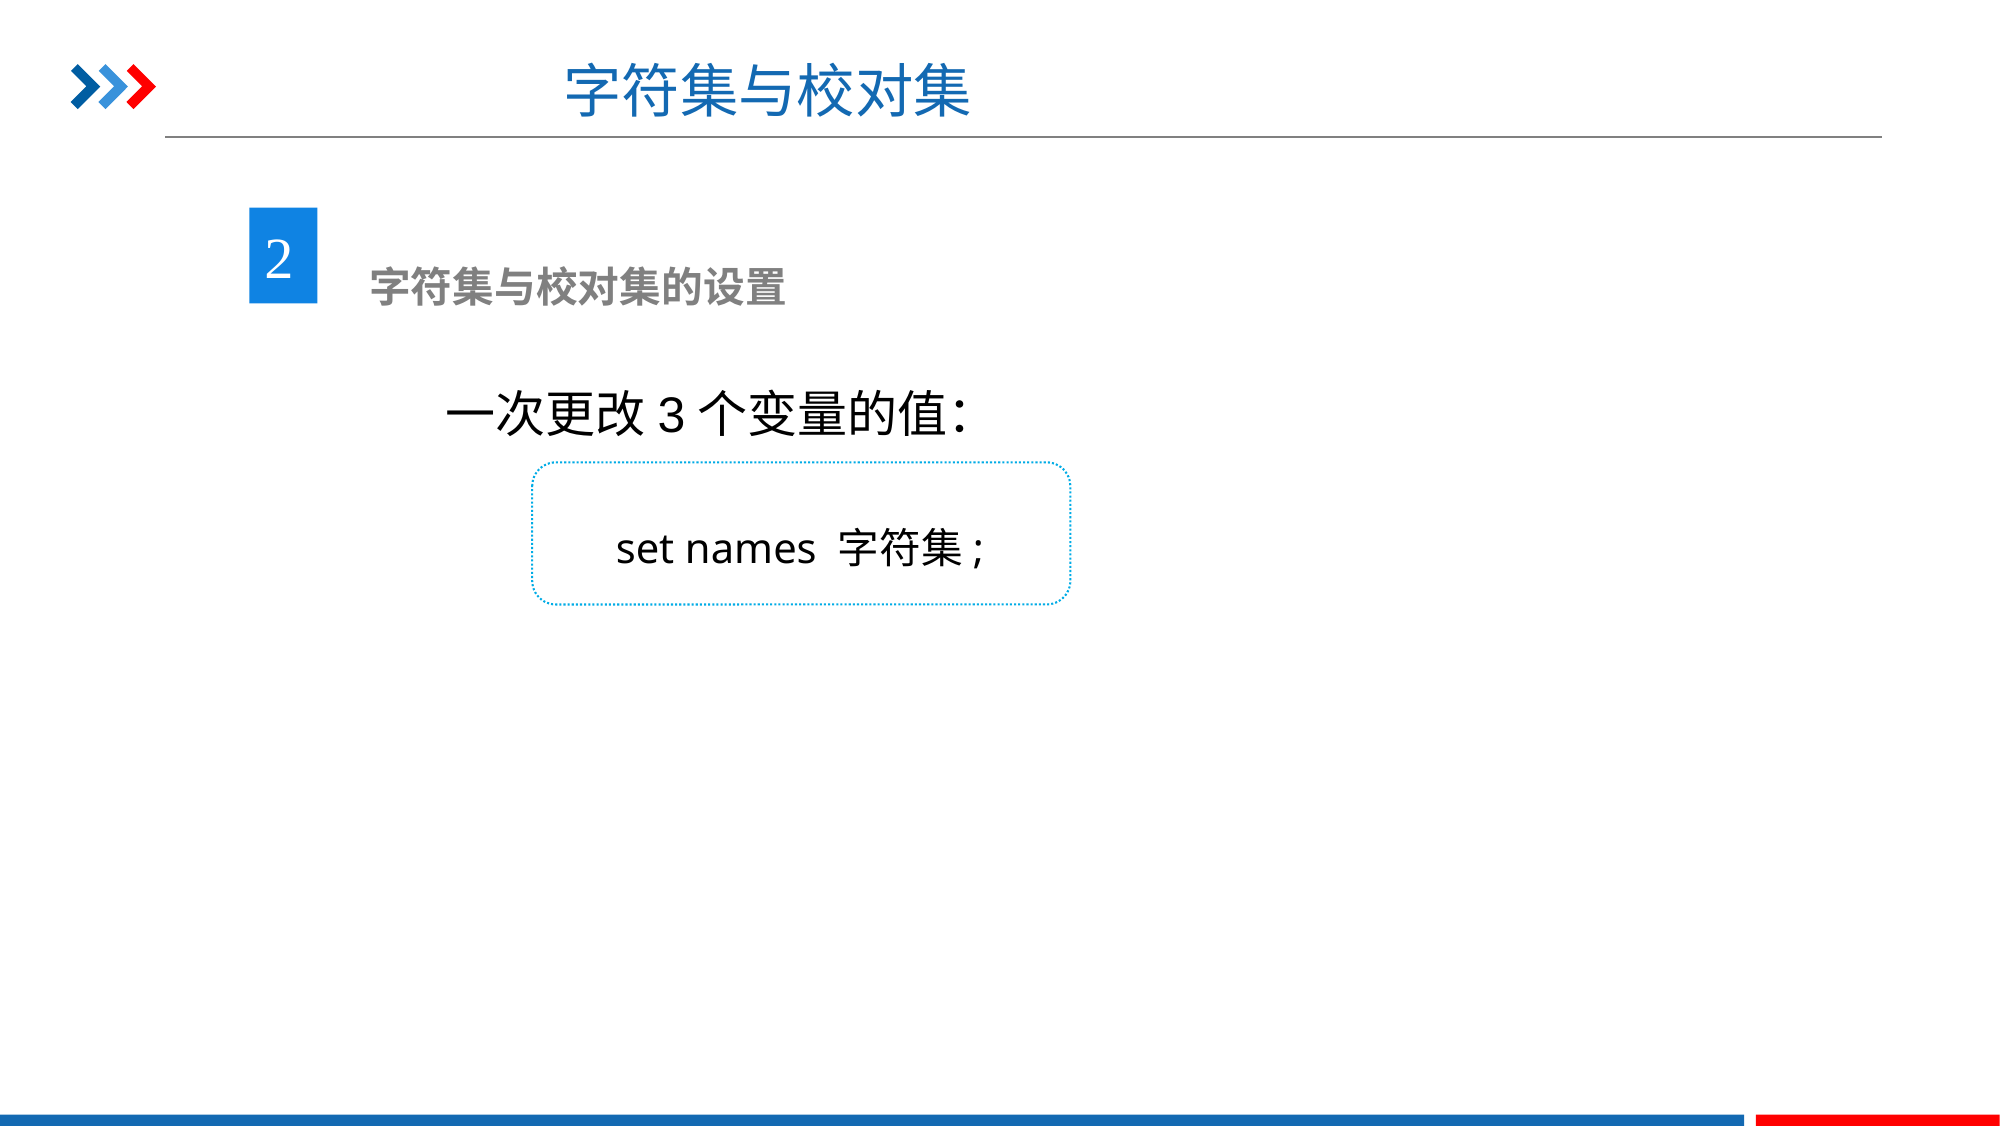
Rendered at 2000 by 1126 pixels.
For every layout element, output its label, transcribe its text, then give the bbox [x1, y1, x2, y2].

text_box 字符集与校对集的设置 [319, 245, 1092, 320]
text_box [532, 462, 1071, 605]
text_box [249, 207, 318, 304]
text_box set names 字符集; [601, 489, 1041, 580]
text_box 一次更改3个变量的值： [430, 375, 1181, 451]
title 字符集与校对集 [521, 25, 1296, 153]
